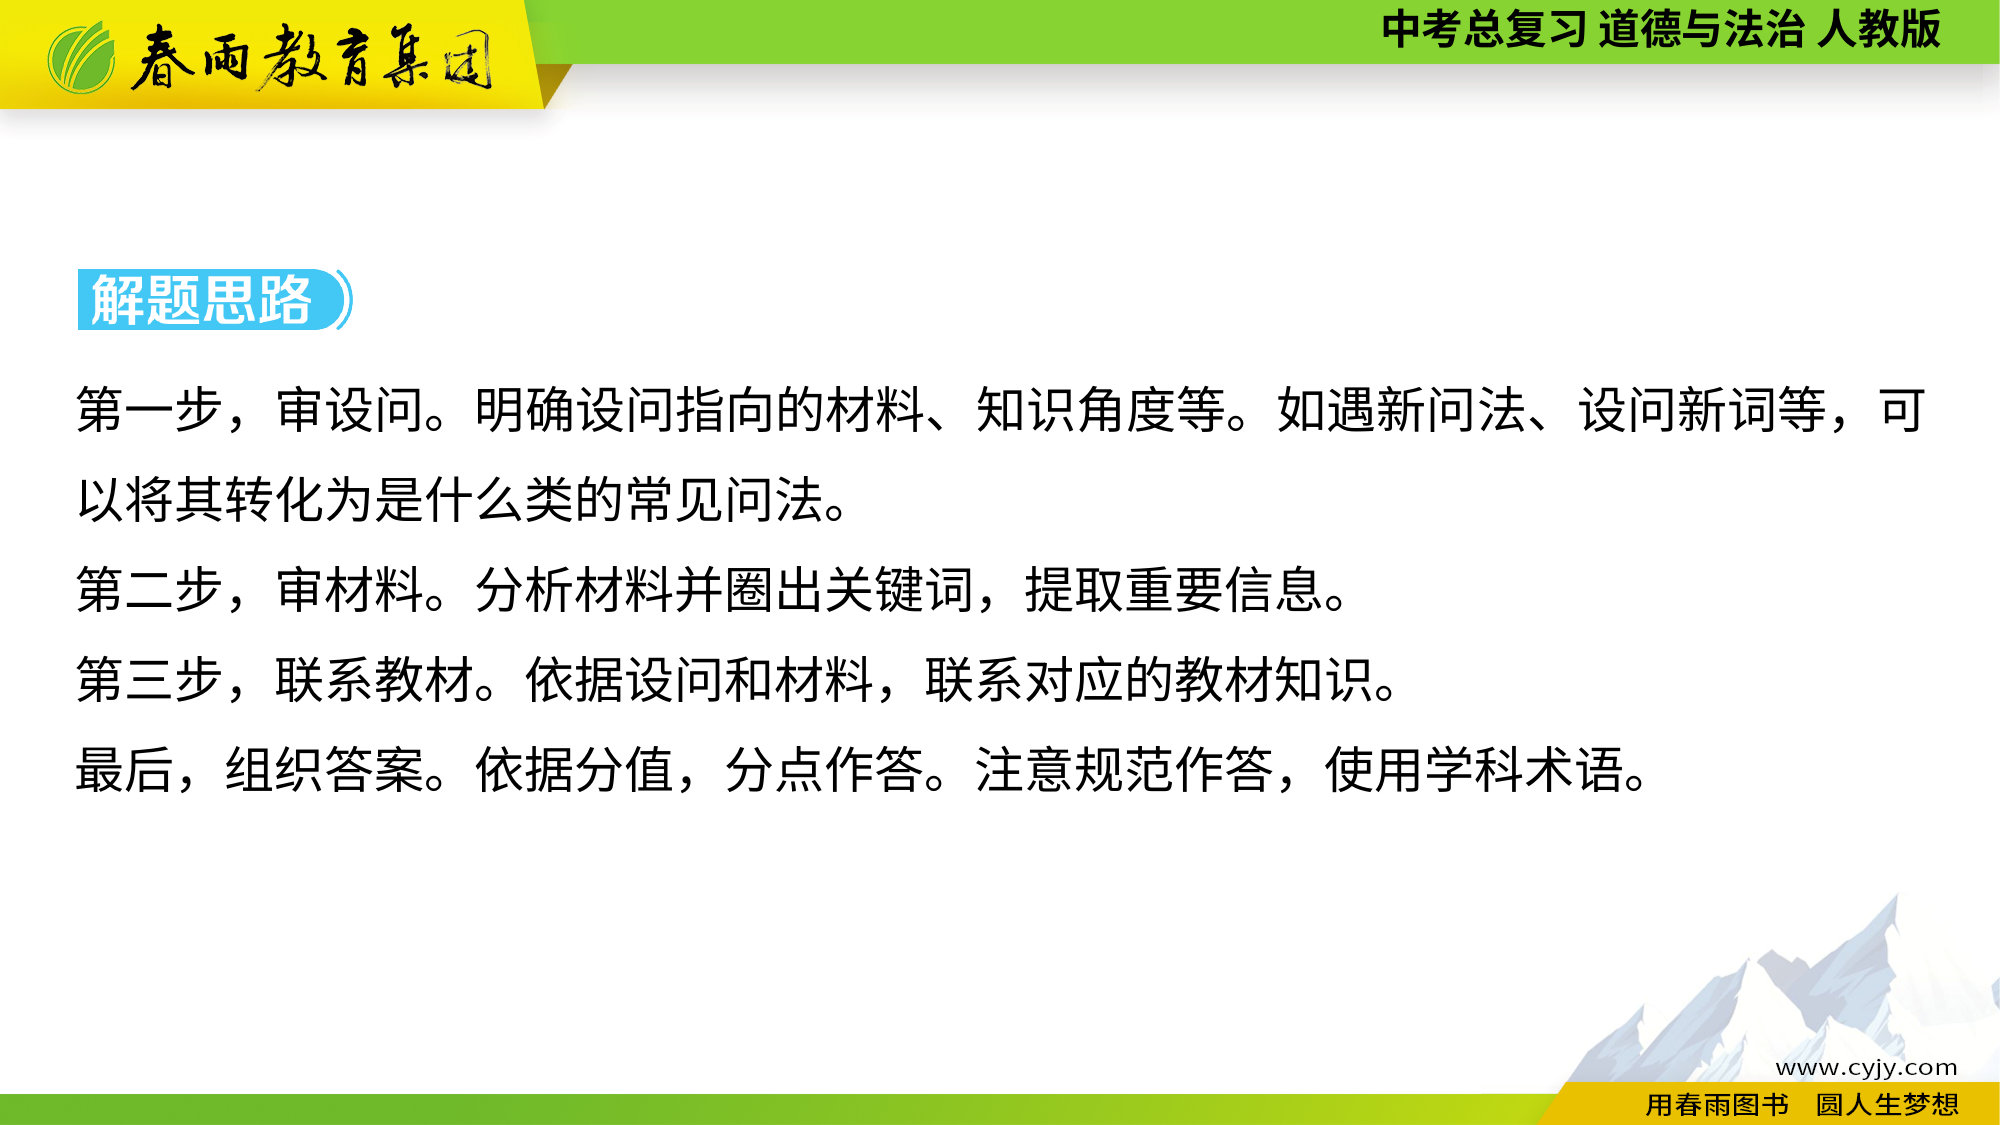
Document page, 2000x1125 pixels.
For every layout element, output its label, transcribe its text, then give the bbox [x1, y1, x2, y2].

picture [0, 0, 2000, 1125]
list 第一步，审设问。明确设问指向的材料、知识角度等。如遇新问法、设问新词等，可以将其转化为是什么类的常见问法。 第二步，审材料。分析材料并圈出关键词，提取重要信息。 第三步，联系教材。依据设问和材料，联系对应的教材知识。 最后，组织答案。依据分值，分点作答。注意规范作答，使用学科术语。 [59, 340, 1944, 799]
